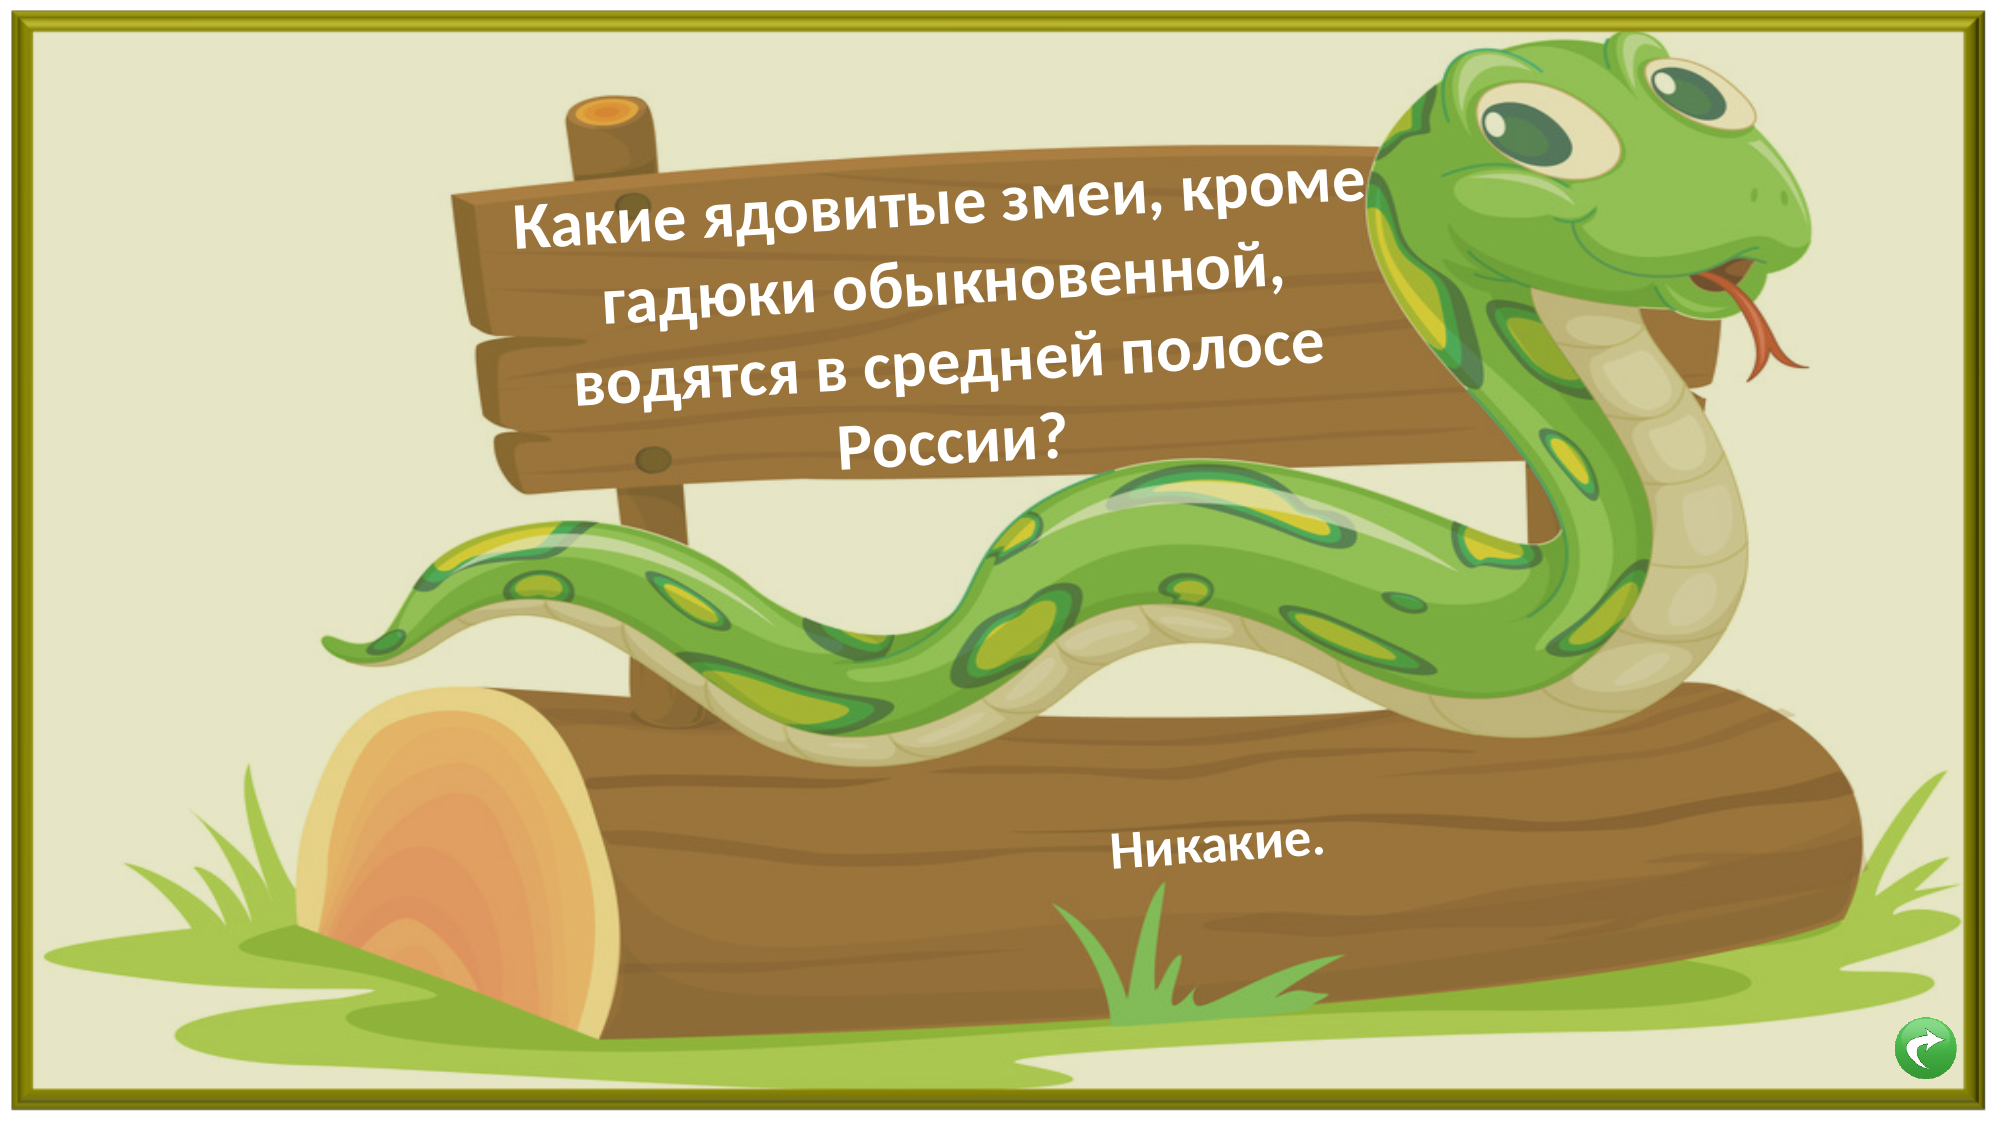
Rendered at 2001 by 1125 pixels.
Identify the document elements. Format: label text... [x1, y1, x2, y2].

text_box Никакие. [611, 757, 1825, 923]
picture [0, 0, 2001, 1125]
text_box Какие ядовитые змеи, кроме гадюки обыкновенной, водятся в средней полосе России? [473, 123, 1419, 512]
